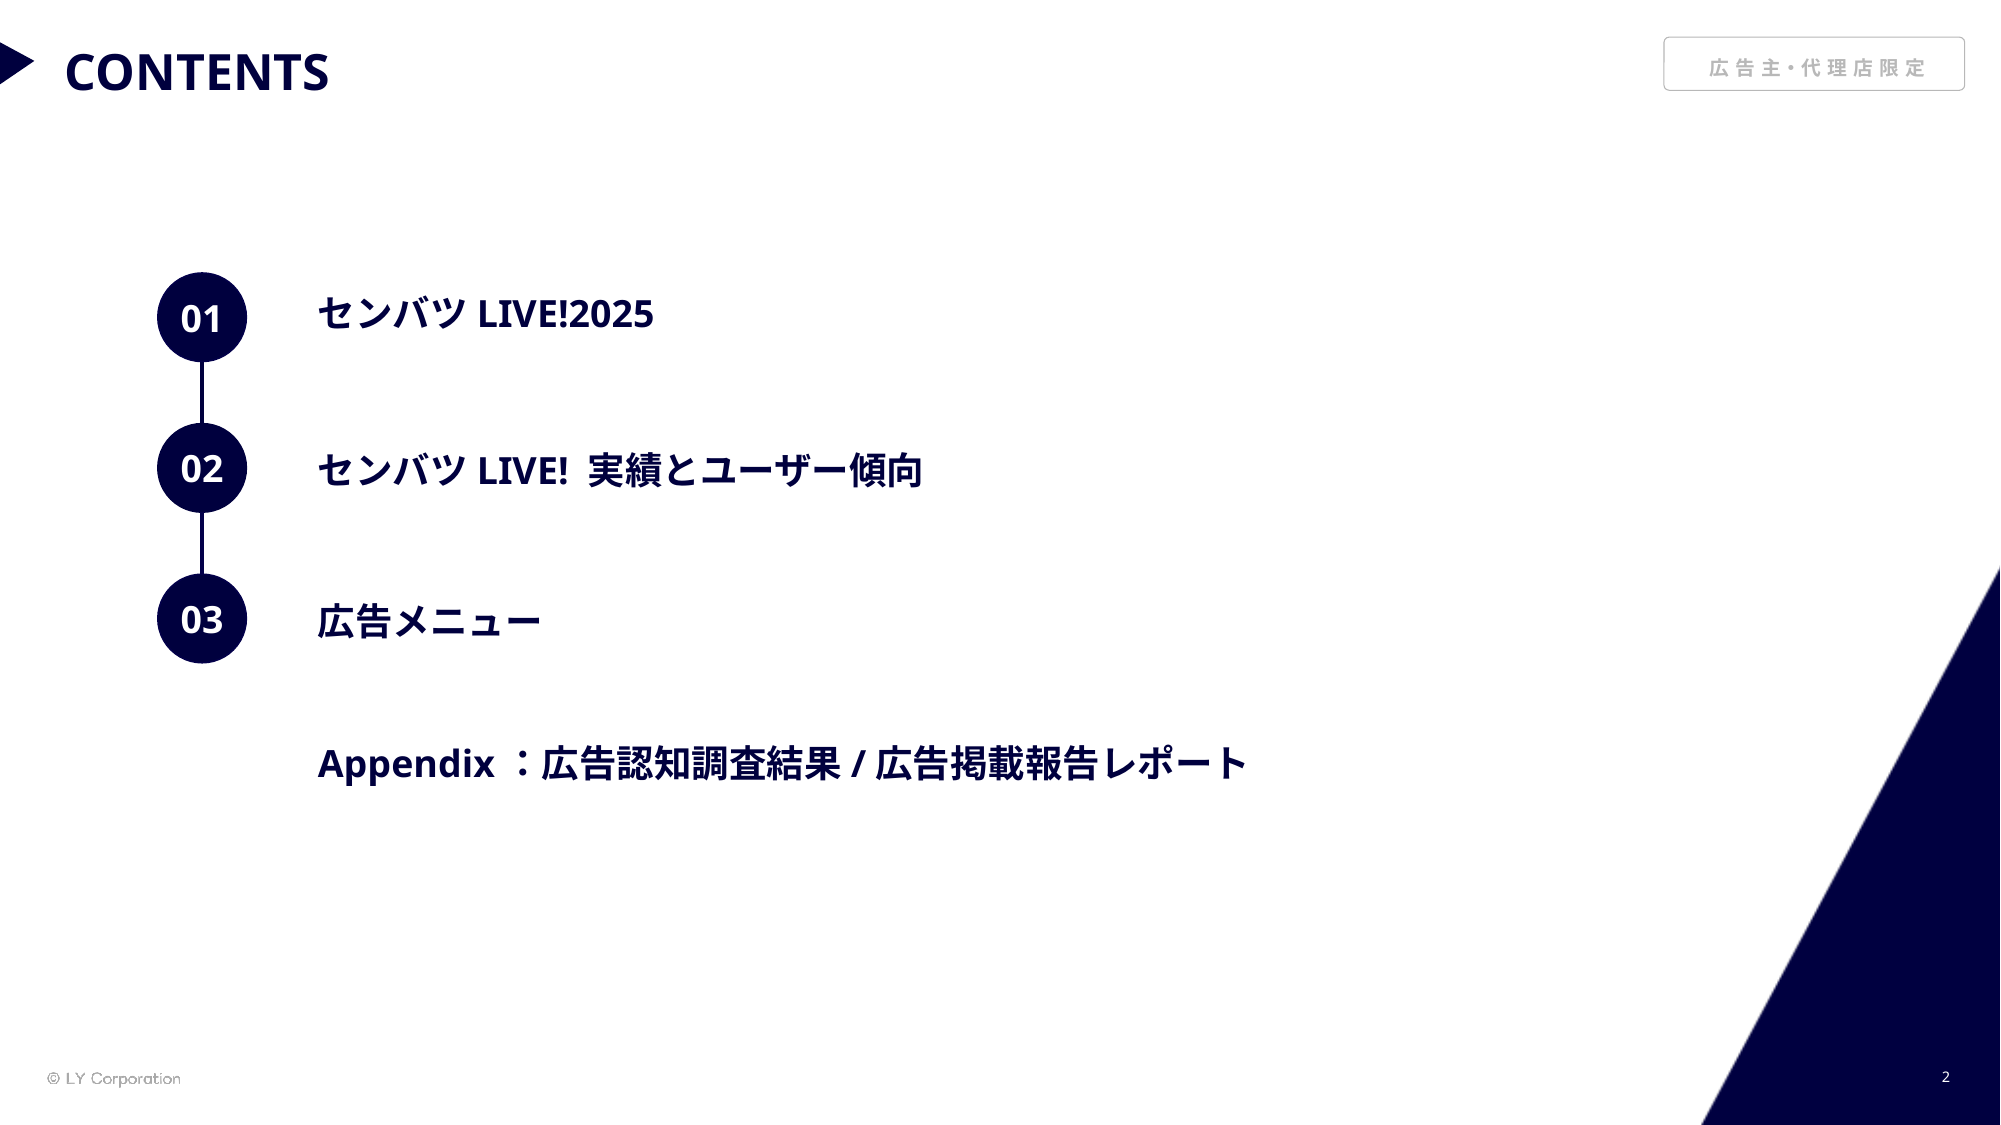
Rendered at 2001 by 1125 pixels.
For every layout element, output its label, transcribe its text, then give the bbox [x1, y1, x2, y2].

list センバツLIVE! 実績とユーザー傾向 [303, 444, 1192, 504]
list 広告メニュー [303, 596, 1192, 656]
picture [34, 1058, 193, 1101]
text_box Appendix：広告認知調査結果/広告掲載報告レポート [303, 737, 1499, 797]
list センバツLIVE!2025 [303, 287, 1192, 347]
